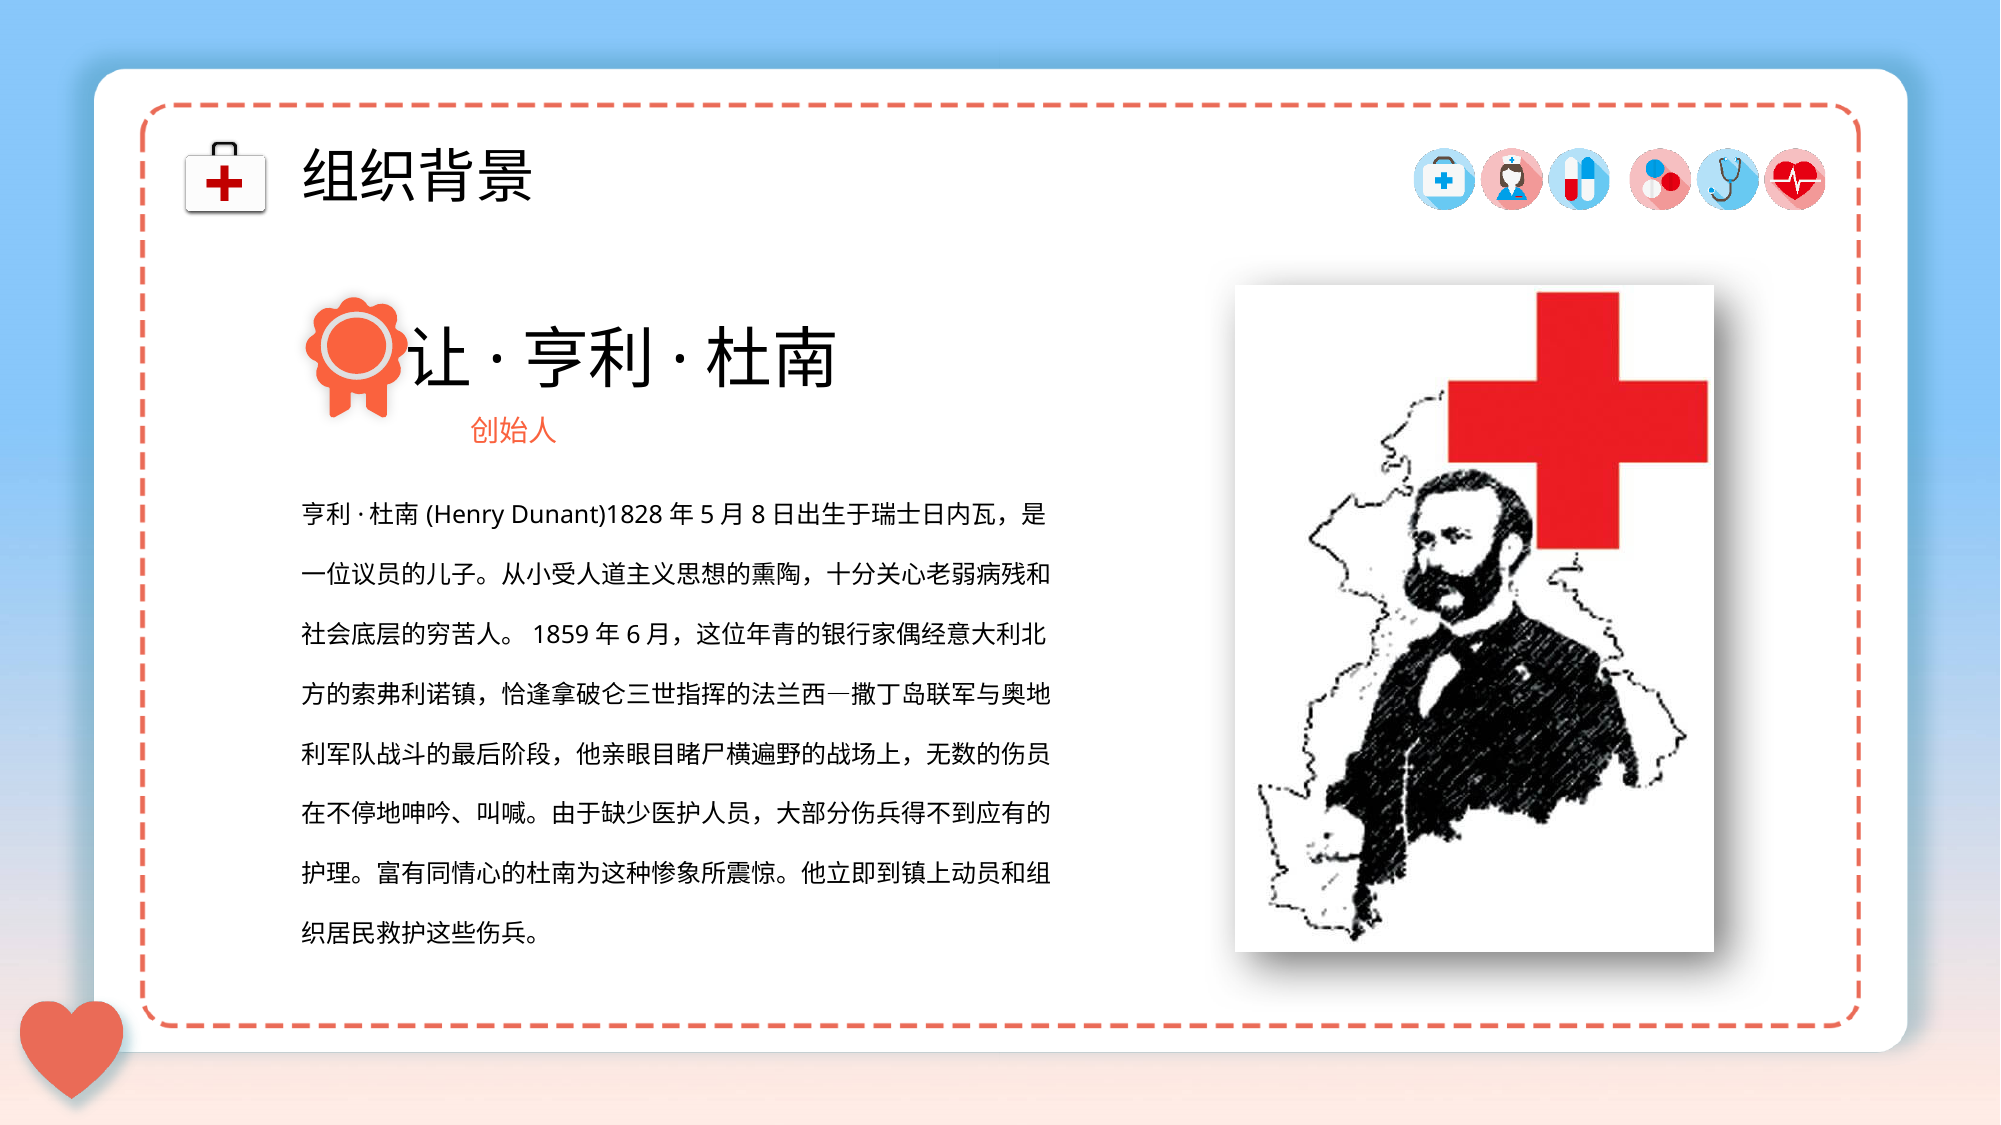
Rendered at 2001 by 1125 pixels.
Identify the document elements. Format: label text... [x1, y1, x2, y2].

text_box 创始人 [455, 405, 789, 456]
text_box 组织背景 [286, 131, 655, 217]
text_box 亨利·杜南(Henry Dunant)1828年5月8日出生于瑞士日内瓦，是一位议员的儿子。从小受人道主义思想的熏陶，十分关心老弱病残和社会底层的穷苦人。1859年6月，这位年青的银行家偶经意大利北方的索弗利诺镇，恰逢拿破仑三世指挥的法兰西—撒丁岛联军与奥地利军队战斗的最后阶段，他亲眼目睹尸横遍野的战场上，无数的伤员在不停地呻吟、叫喊。由于缺少医护人员，大部分伤兵得不到应有的护理。富有同情心的杜南为这种惨象所震惊。他立即到镇上动员和组织居民救护这些伤兵。 [286, 461, 1075, 956]
picture [0, 0, 2000, 1125]
text_box 让·亨利·杜南 [395, 308, 854, 404]
text_box [305, 297, 408, 418]
